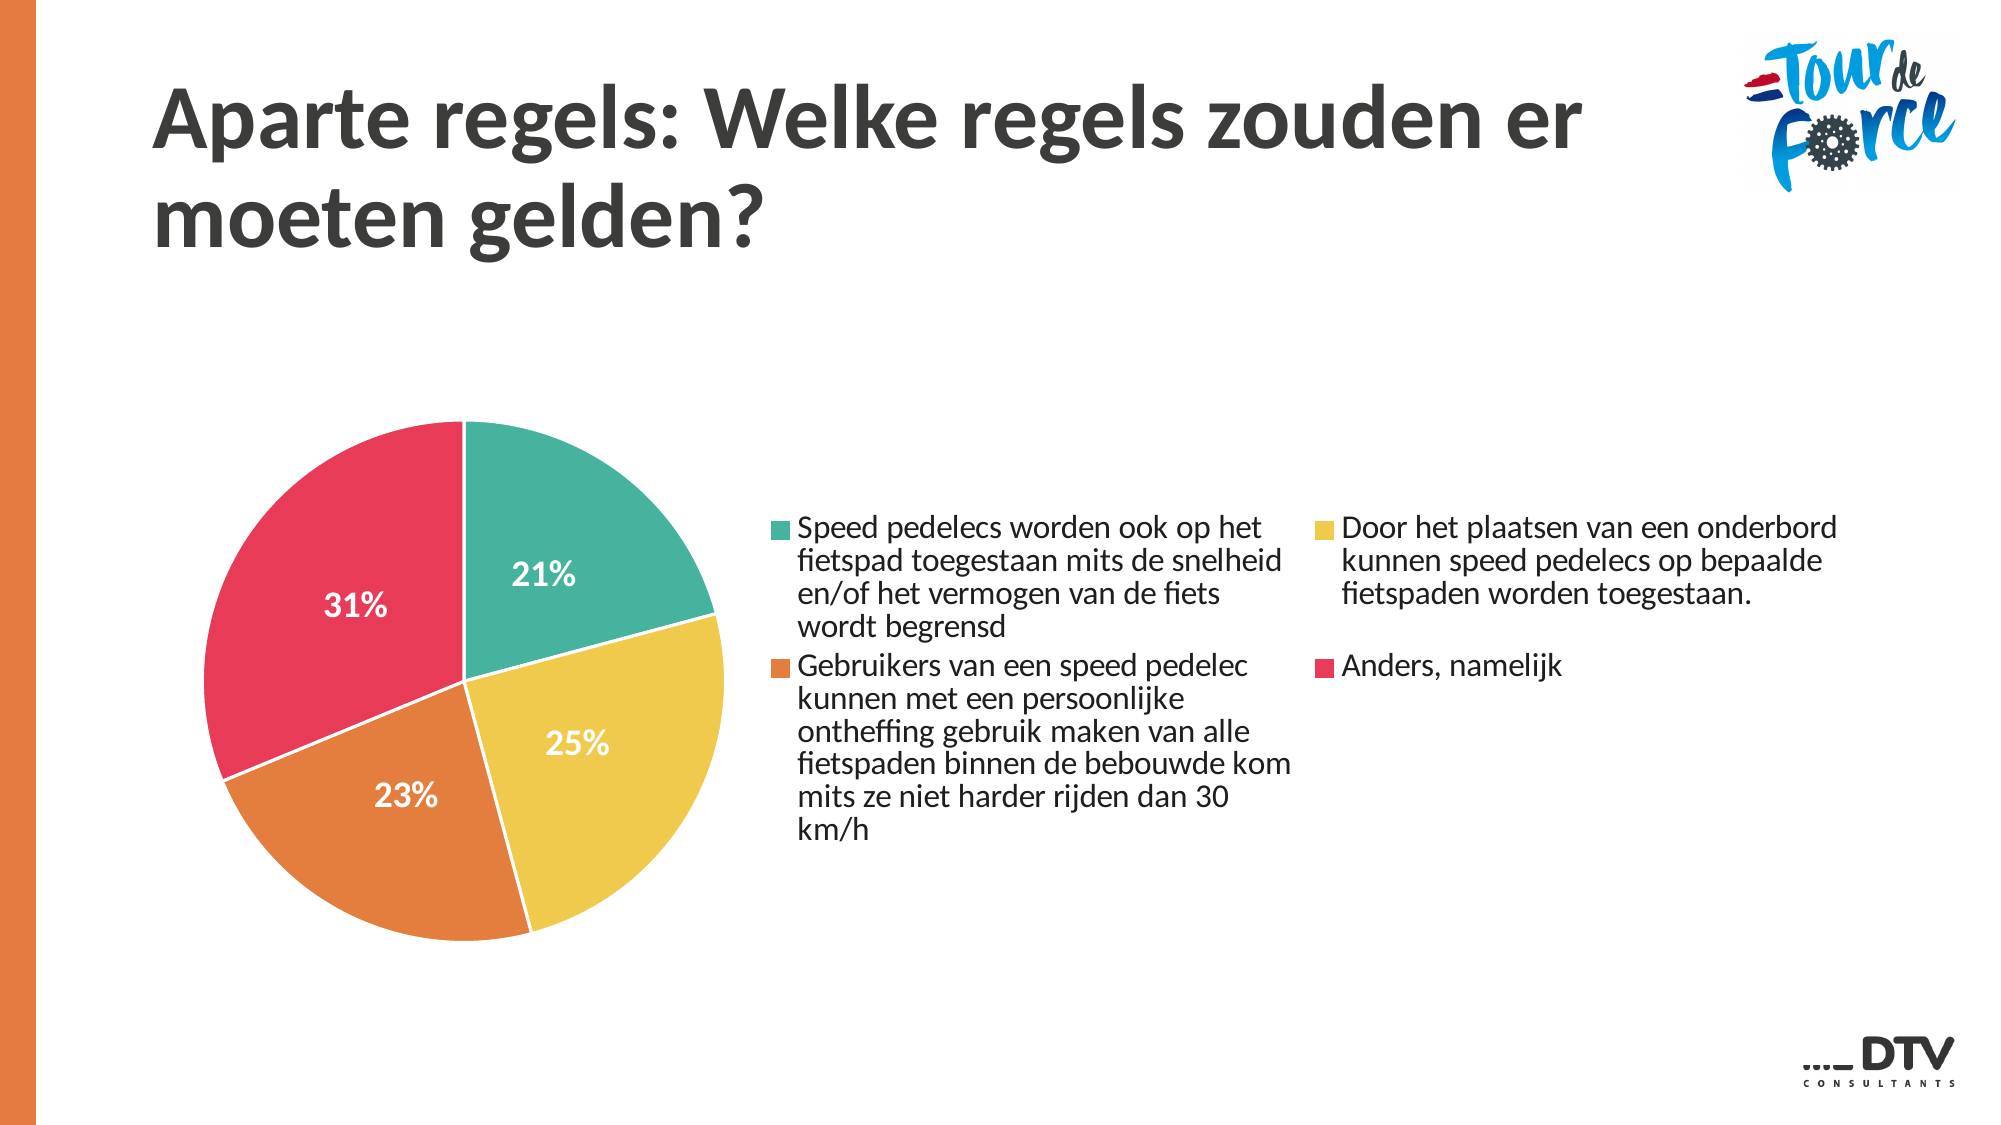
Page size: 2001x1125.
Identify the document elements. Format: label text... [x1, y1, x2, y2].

picture [1793, 1026, 1964, 1096]
title Aparte regels: Welke regels zouden er moeten gelden? [137, 59, 1863, 278]
chart [167, 297, 1863, 1066]
picture [1737, 33, 1963, 196]
